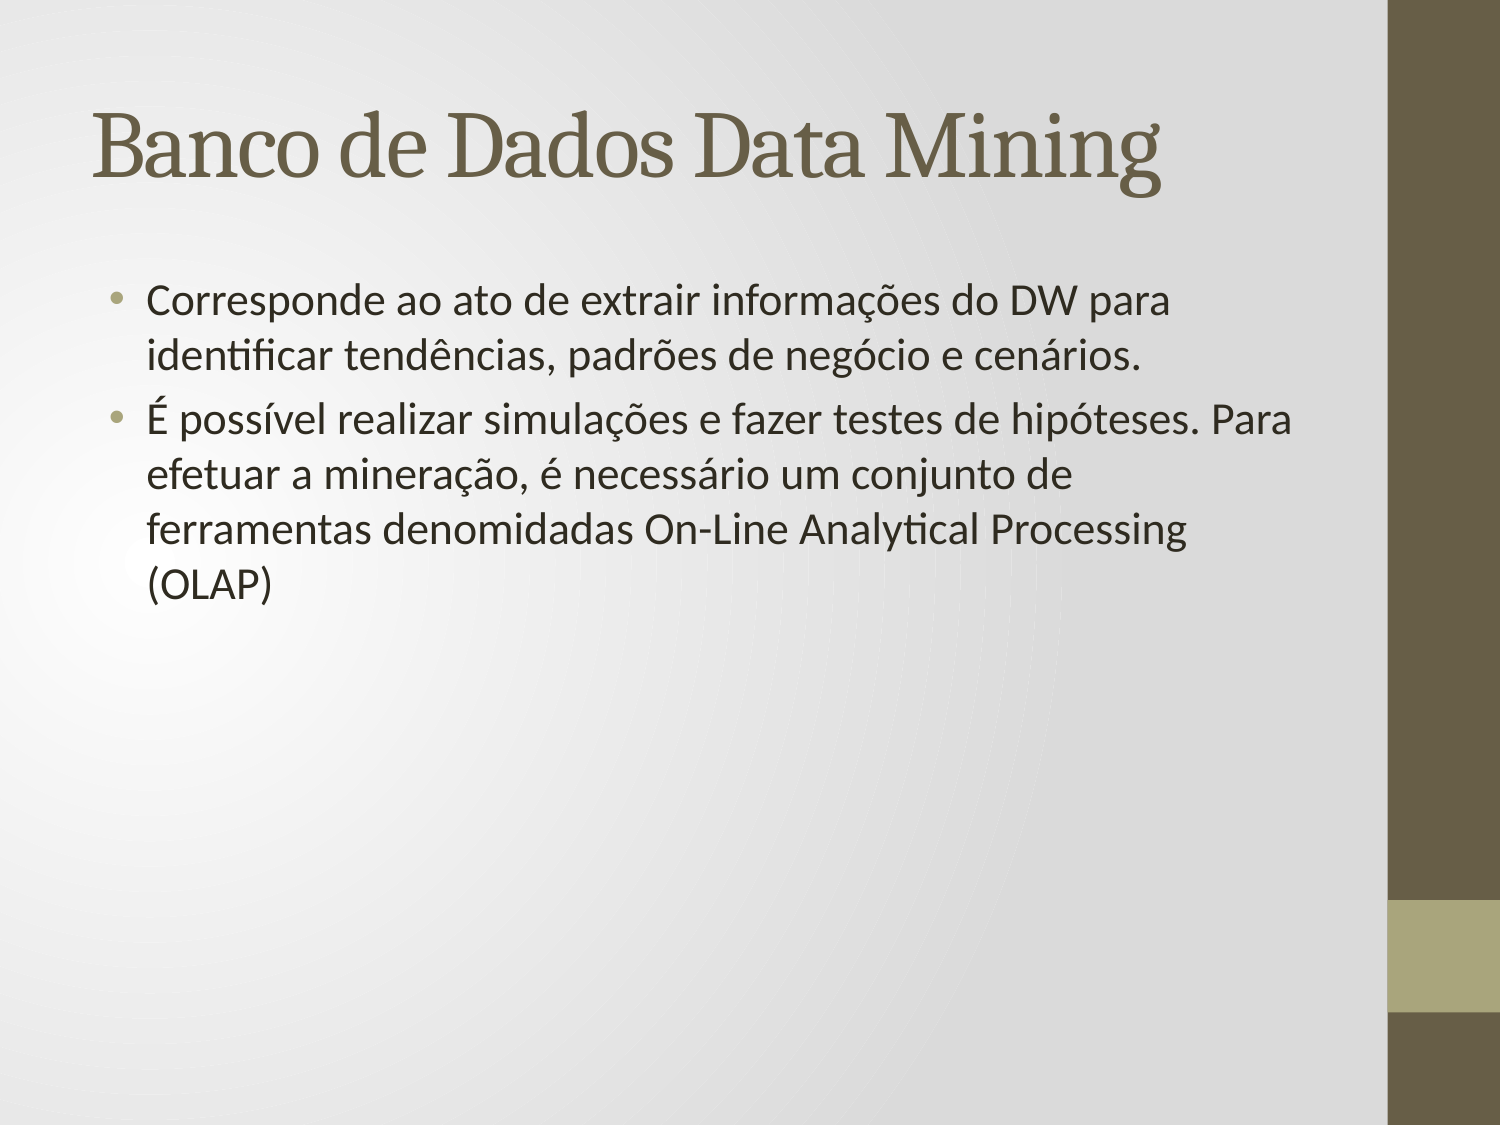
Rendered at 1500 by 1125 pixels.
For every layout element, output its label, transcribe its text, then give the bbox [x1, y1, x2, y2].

list Corresponde ao ato de extrair informações do DW para identificar tendências, padrões de negócio e cenários. É possível realizar simulações e fazer testes de hipóteses. Para efetuar a mineração, é necessário um conjunto de ferramentas denomidadas On-Line Analytical Processing (OLAP) [75, 262, 1325, 1050]
title Banco de Dados Data Mining [75, 45, 1325, 233]
